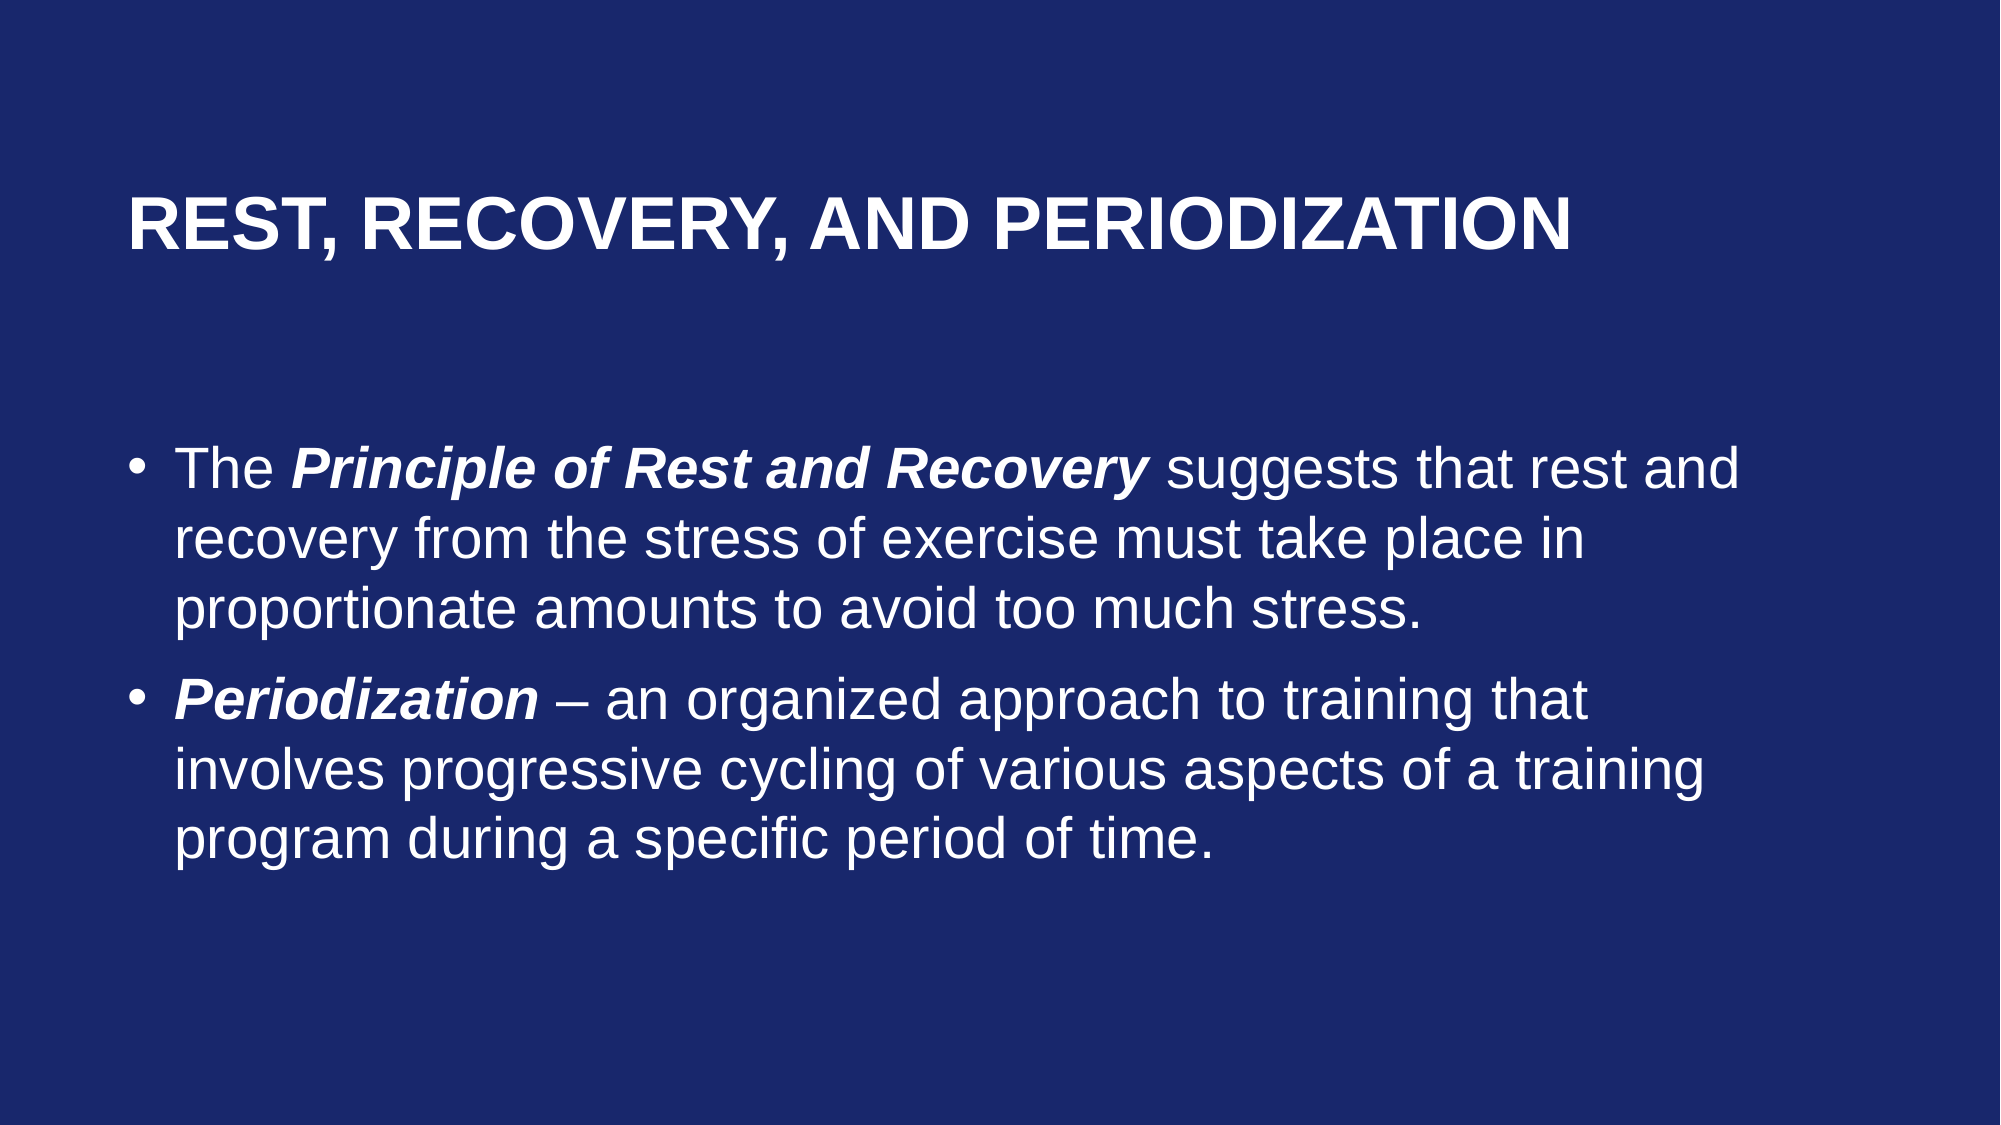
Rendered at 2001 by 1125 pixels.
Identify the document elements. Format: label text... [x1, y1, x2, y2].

title Rest, Recovery, and Periodization [112, 99, 1775, 339]
list The Principle of Rest and Recovery suggests that rest and recovery from the stress of exercise must take place in proportionate amounts to avoid too much stress. Periodization – an organized approach to training that involves progressive cycling of various aspects of a training program during a specific period of time. [112, 351, 1775, 950]
